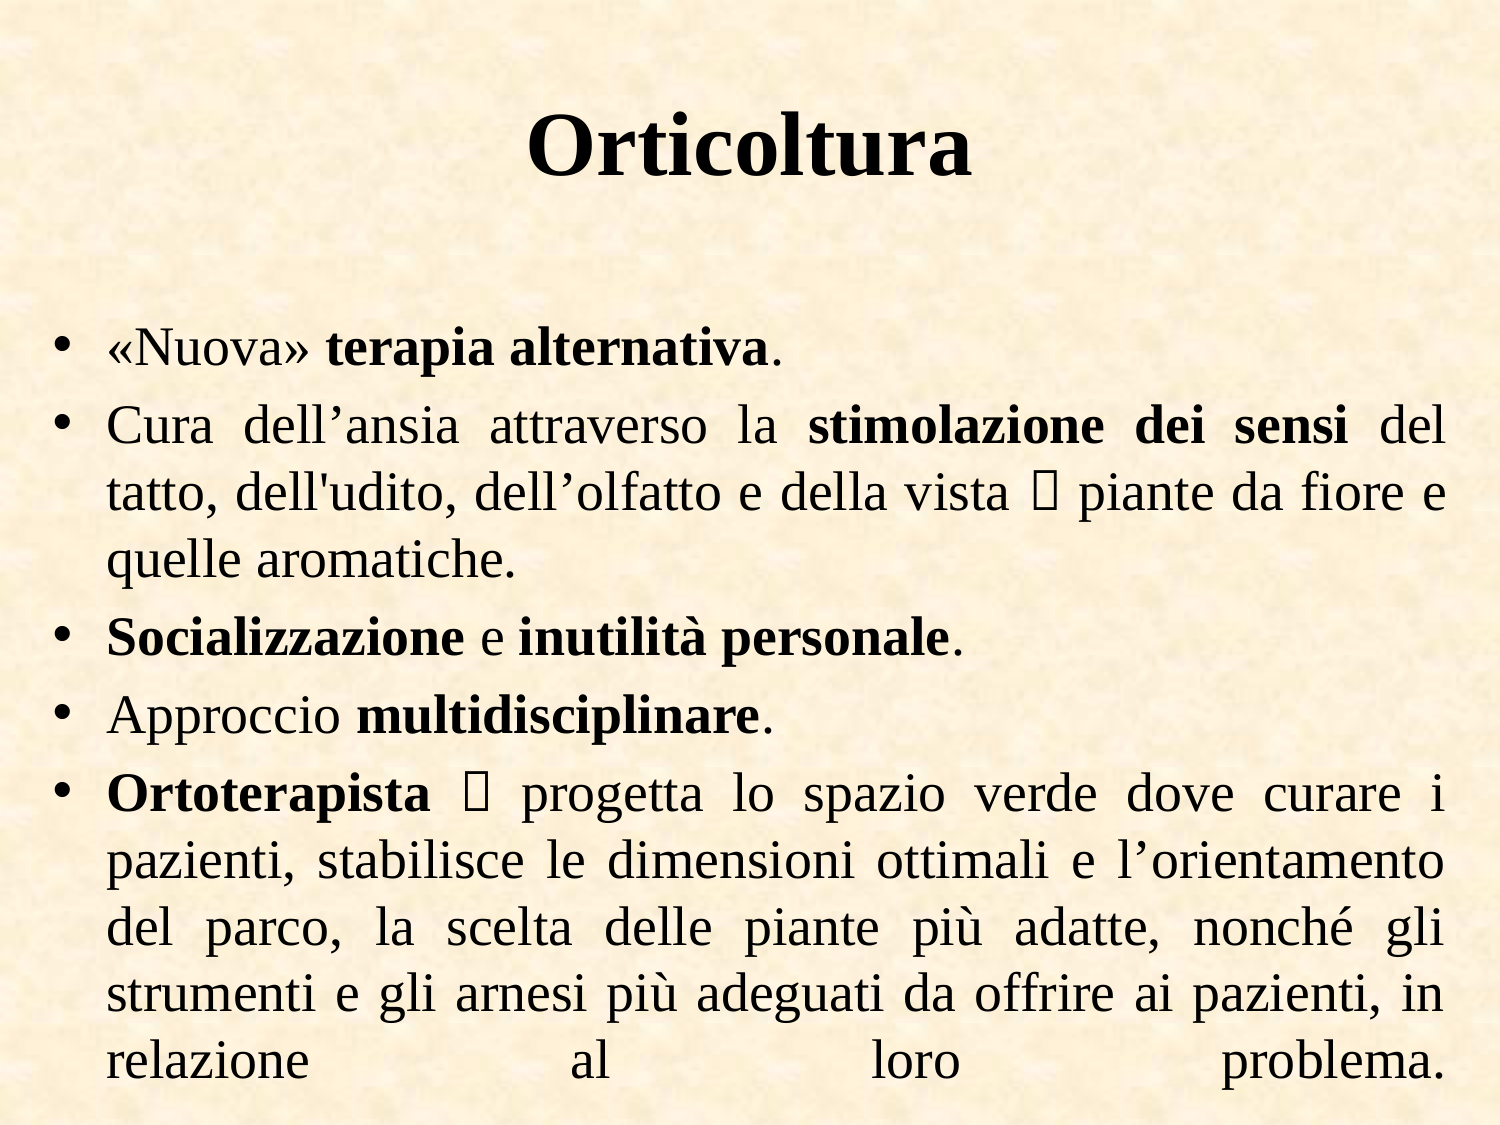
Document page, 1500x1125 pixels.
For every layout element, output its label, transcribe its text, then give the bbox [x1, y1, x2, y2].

picture [0, 0, 1500, 1125]
list «Nuova» terapia alternativa. Cura dell’ansia attraverso la stimolazione dei sensi del tatto, dell'udito, dell’olfatto e della vista  piante da fiore e quelle aromatiche. Socializzazione e inutilità personale. Approccio multidisciplinare. Ortoterapista  progetta lo spazio verde dove curare i pazienti, stabilisce le dimensioni ottimali e l’orientamento del parco, la scelta delle piante più adatte, nonché gli strumenti e gli arnesi più adeguati da offrire ai pazienti, in relazione al loro problema. [37, 302, 1463, 1125]
title Orticoltura [75, 45, 1425, 233]
